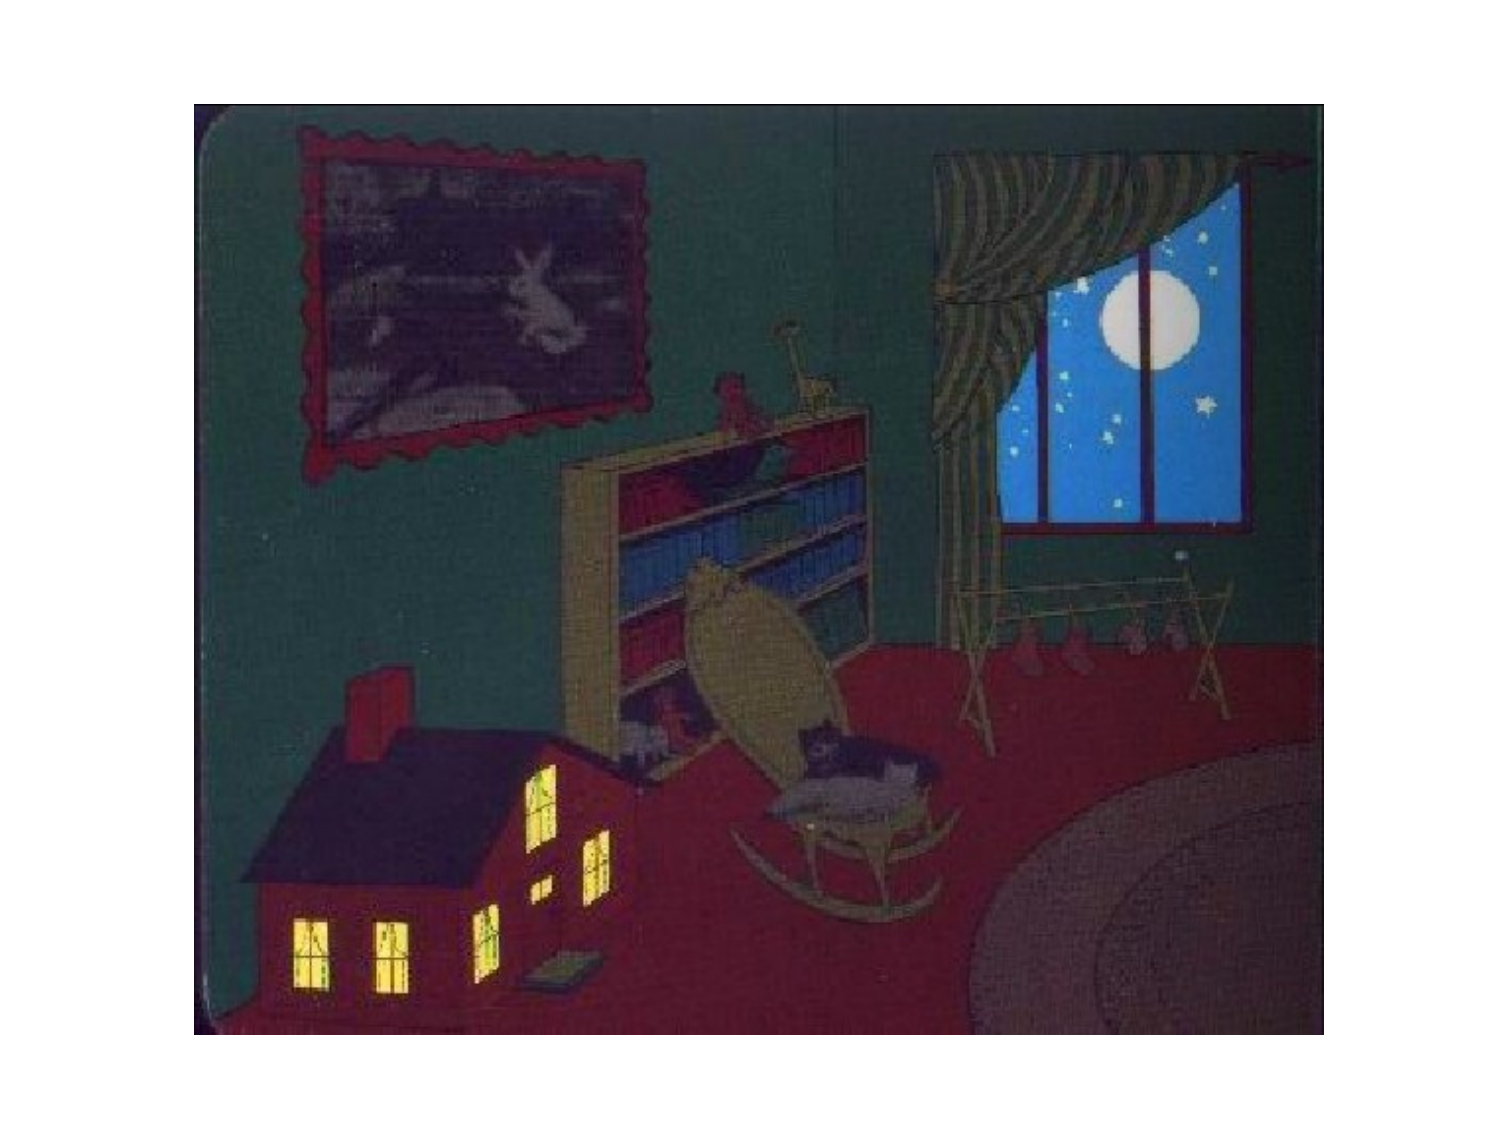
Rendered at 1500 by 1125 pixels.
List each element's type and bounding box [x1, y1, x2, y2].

picture [194, 104, 1324, 1036]
